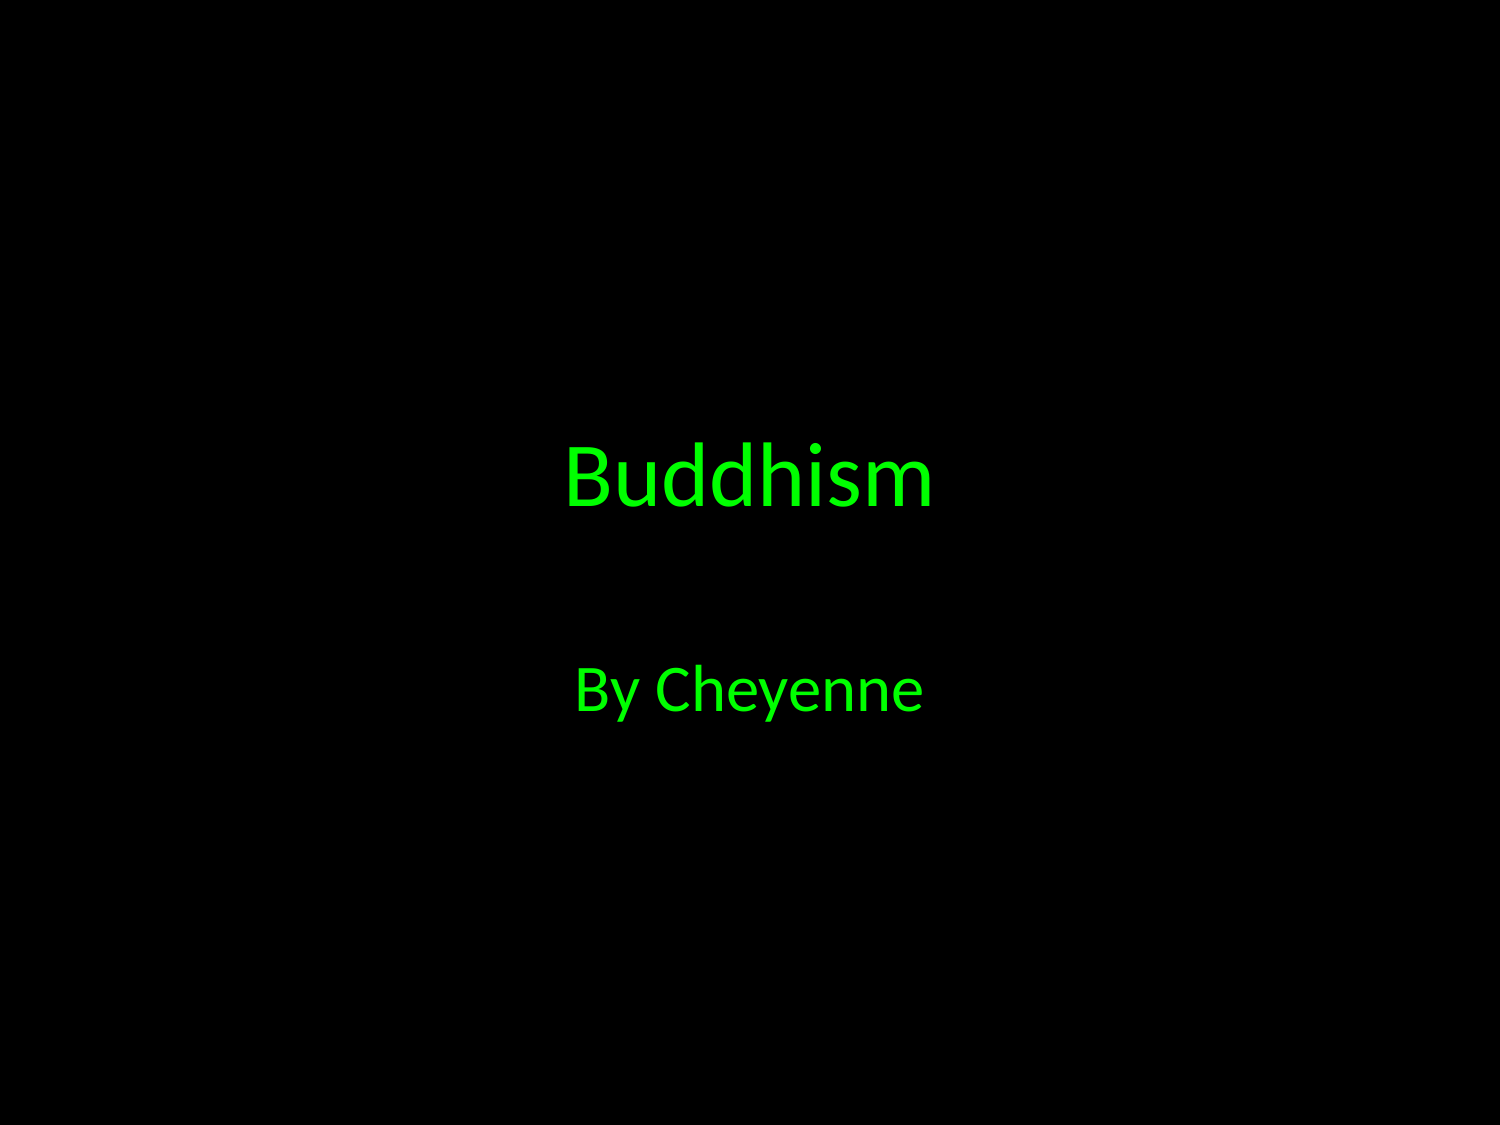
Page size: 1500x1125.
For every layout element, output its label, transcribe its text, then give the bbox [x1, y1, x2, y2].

subtitle By Cheyenne [225, 637, 1275, 925]
title Buddhism [112, 349, 1388, 591]
